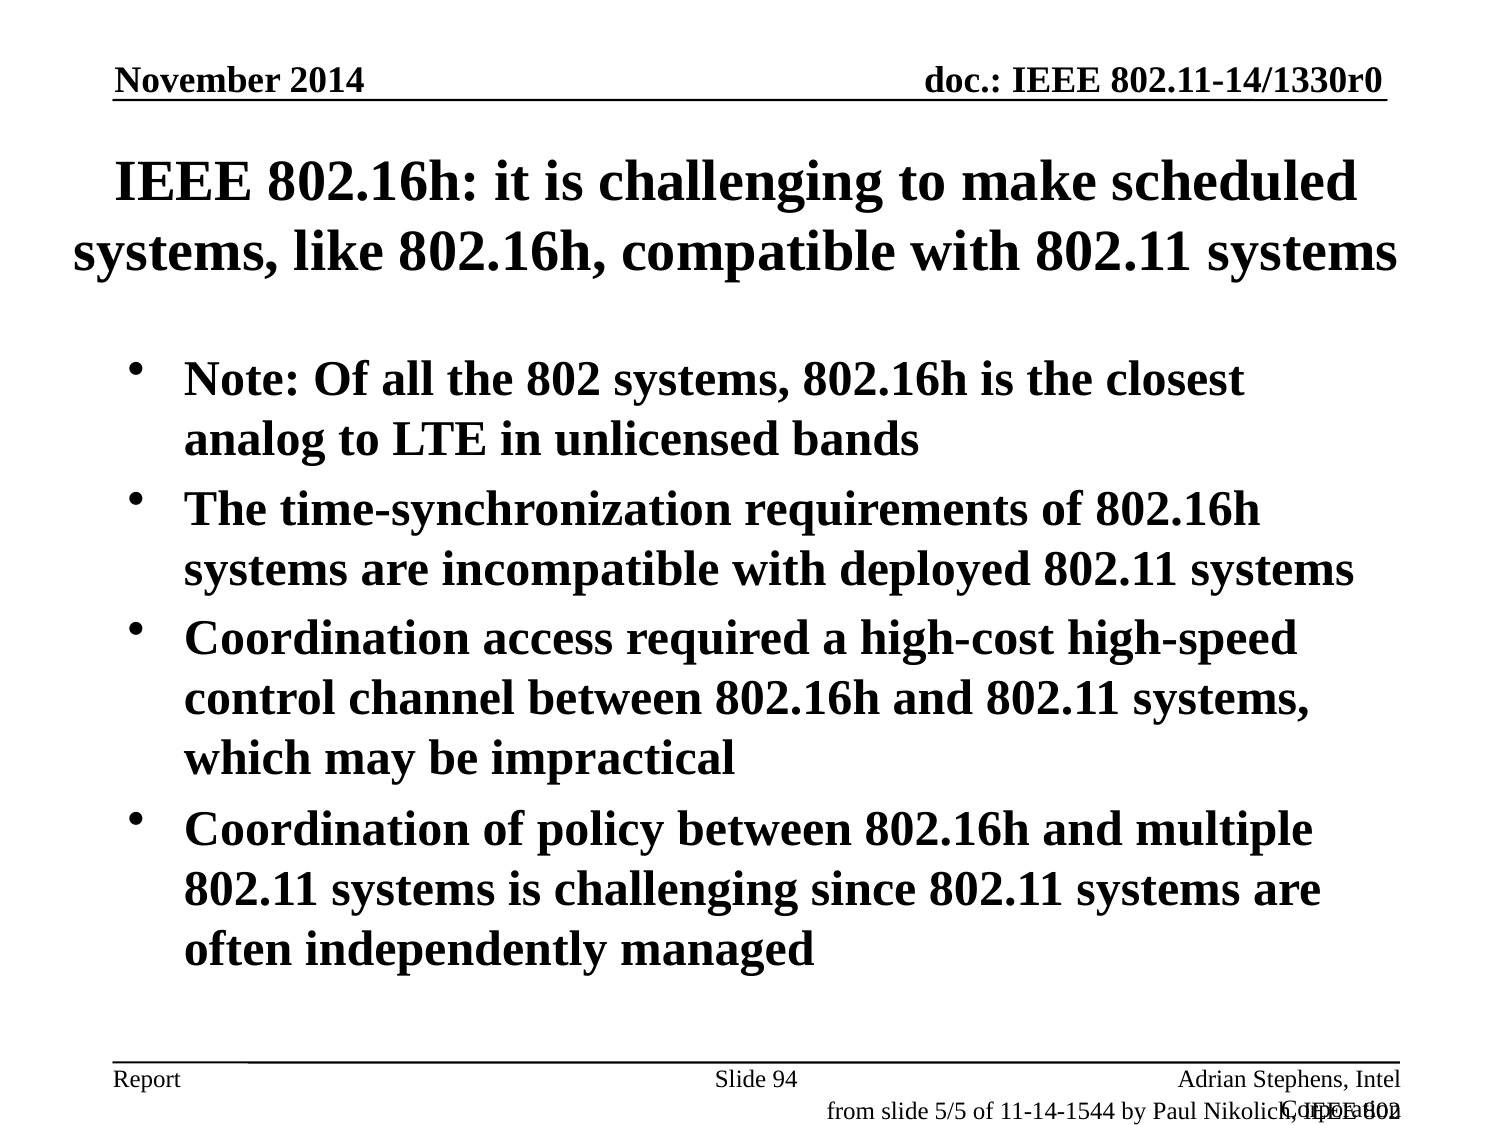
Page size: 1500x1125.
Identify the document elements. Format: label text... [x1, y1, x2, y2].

list Note: Of all the 802 systems, 802.16h is the closest analog to LTE in unlicensed bands The time-synchronization requirements of 802.16h systems are incompatible with deployed 802.11 systems Coordination access required a high-cost high-speed control channel between 802.16h and 802.11 systems, which may be impractical Coordination of policy between 802.16h and multiple 802.11 systems is challenging since 802.11 systems are often independently managed [112, 337, 1388, 1013]
slide_number Slide 94 [712, 1061, 800, 1087]
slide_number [114, 54, 374, 101]
footer Adrian Stephens, Intel Corporation [1149, 1061, 1402, 1087]
title IEEE 802.16h: it is challenging to make scheduled systems, like 802.16h, compatible with 802.11 systems [48, 112, 1425, 313]
text_box from slide 5/5 of 11-14-1544 by Paul Nikolich, IEEE 802 [343, 1087, 1417, 1125]
